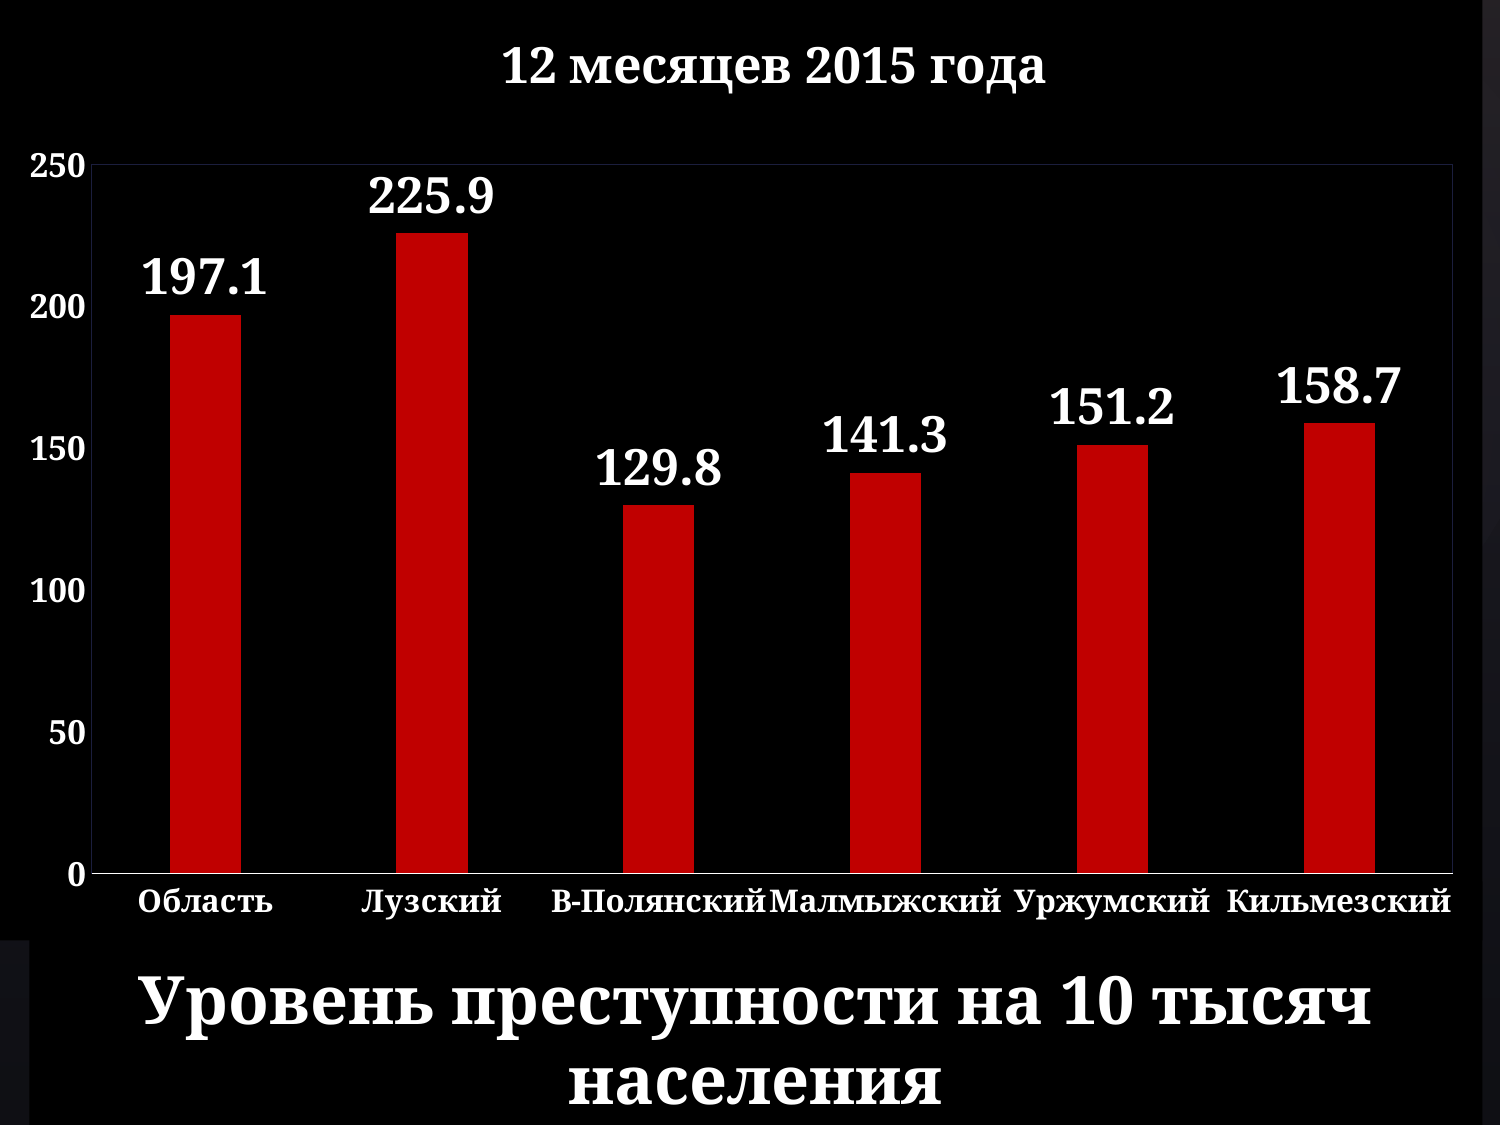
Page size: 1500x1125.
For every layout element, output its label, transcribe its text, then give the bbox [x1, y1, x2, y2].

chart [0, 0, 1483, 941]
title Уровень преступности на 10 тысяч населения [29, 954, 1483, 1125]
